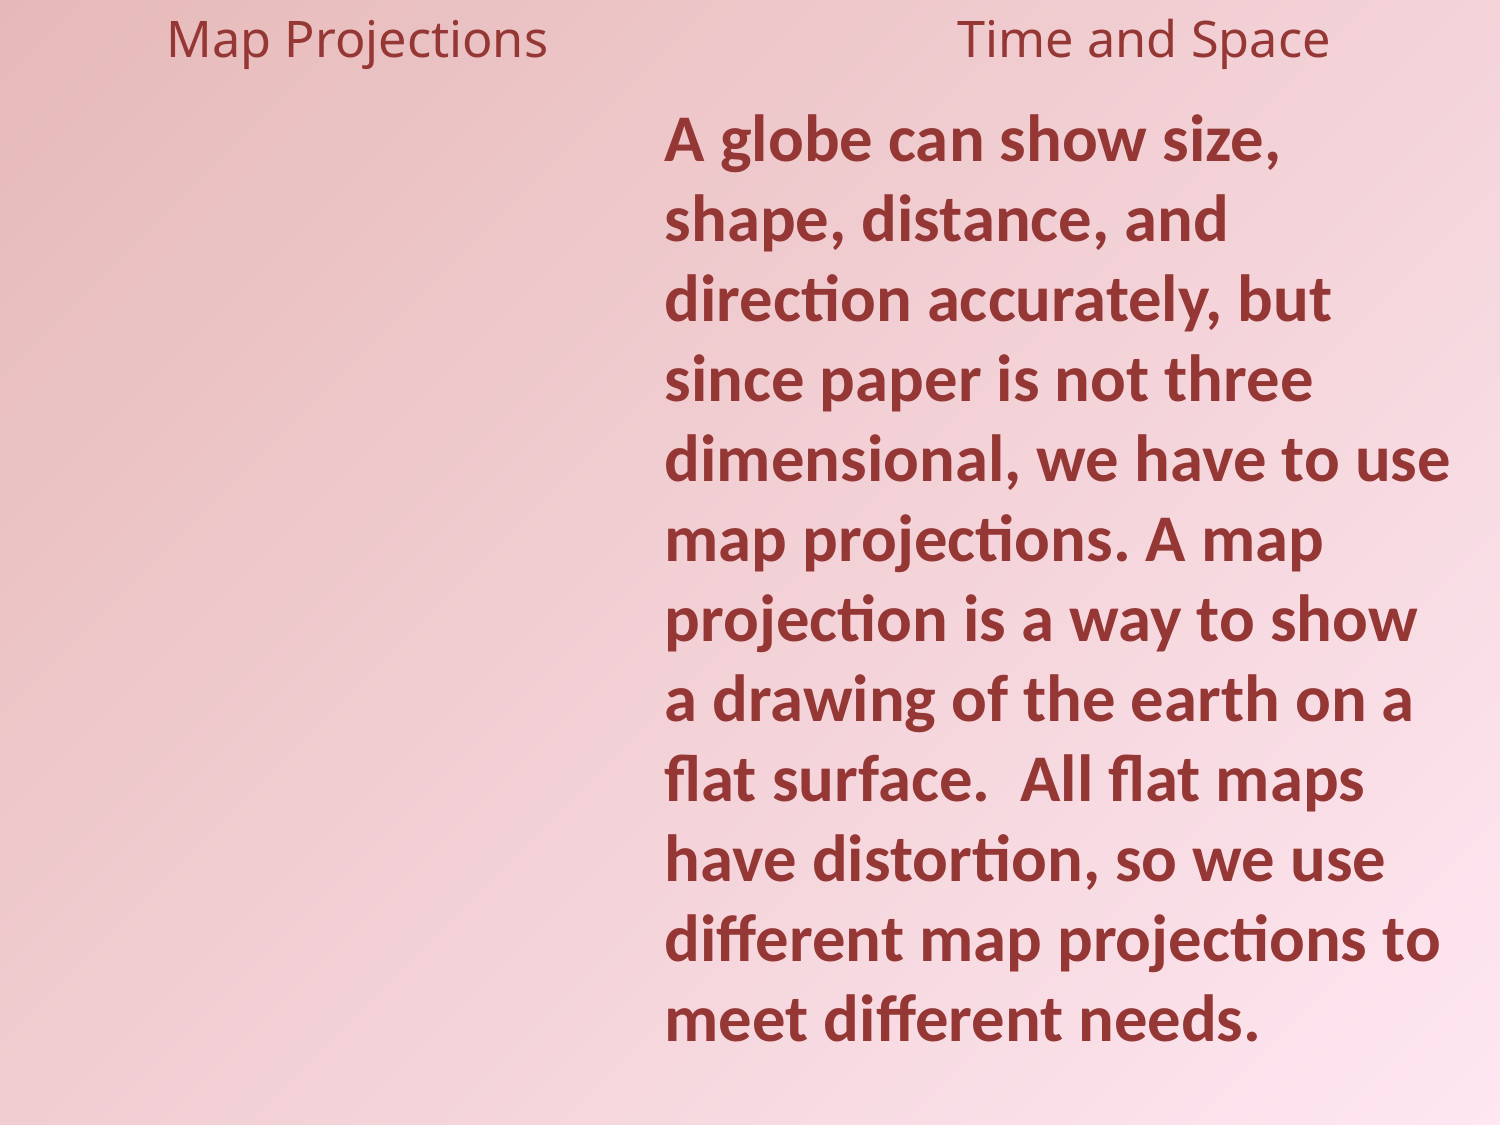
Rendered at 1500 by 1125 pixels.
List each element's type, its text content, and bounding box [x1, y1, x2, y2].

text_box A globe can show size, shape, distance, and direction accurately, but since paper is not three dimensional, we have to use map projections. A map projection is a way to show a drawing of the earth on a flat surface. All flat maps have distortion, so we use different map projections to meet different needs. [649, 87, 1475, 1062]
text_box Map Projections Time and Space [0, 0, 1500, 76]
